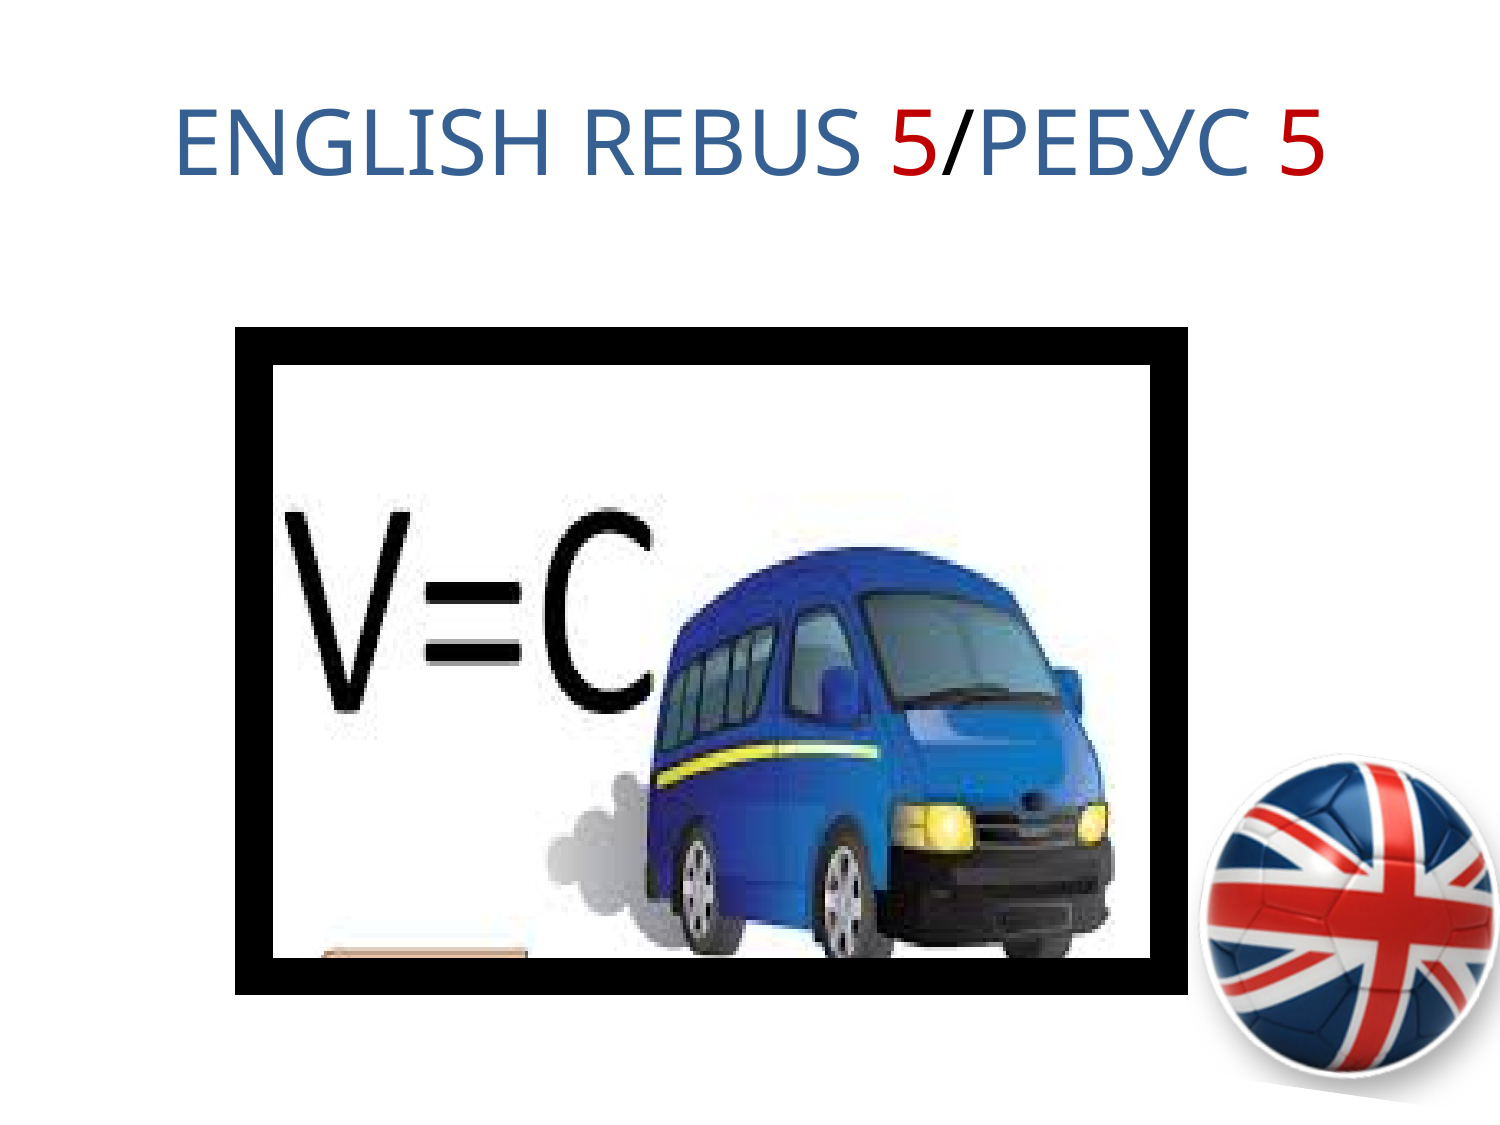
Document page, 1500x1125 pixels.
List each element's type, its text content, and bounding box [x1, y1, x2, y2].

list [272, 364, 1151, 958]
title ENGLISH REBUS 5/РЕБУС 5 [75, 45, 1425, 233]
picture [1153, 732, 1500, 1117]
